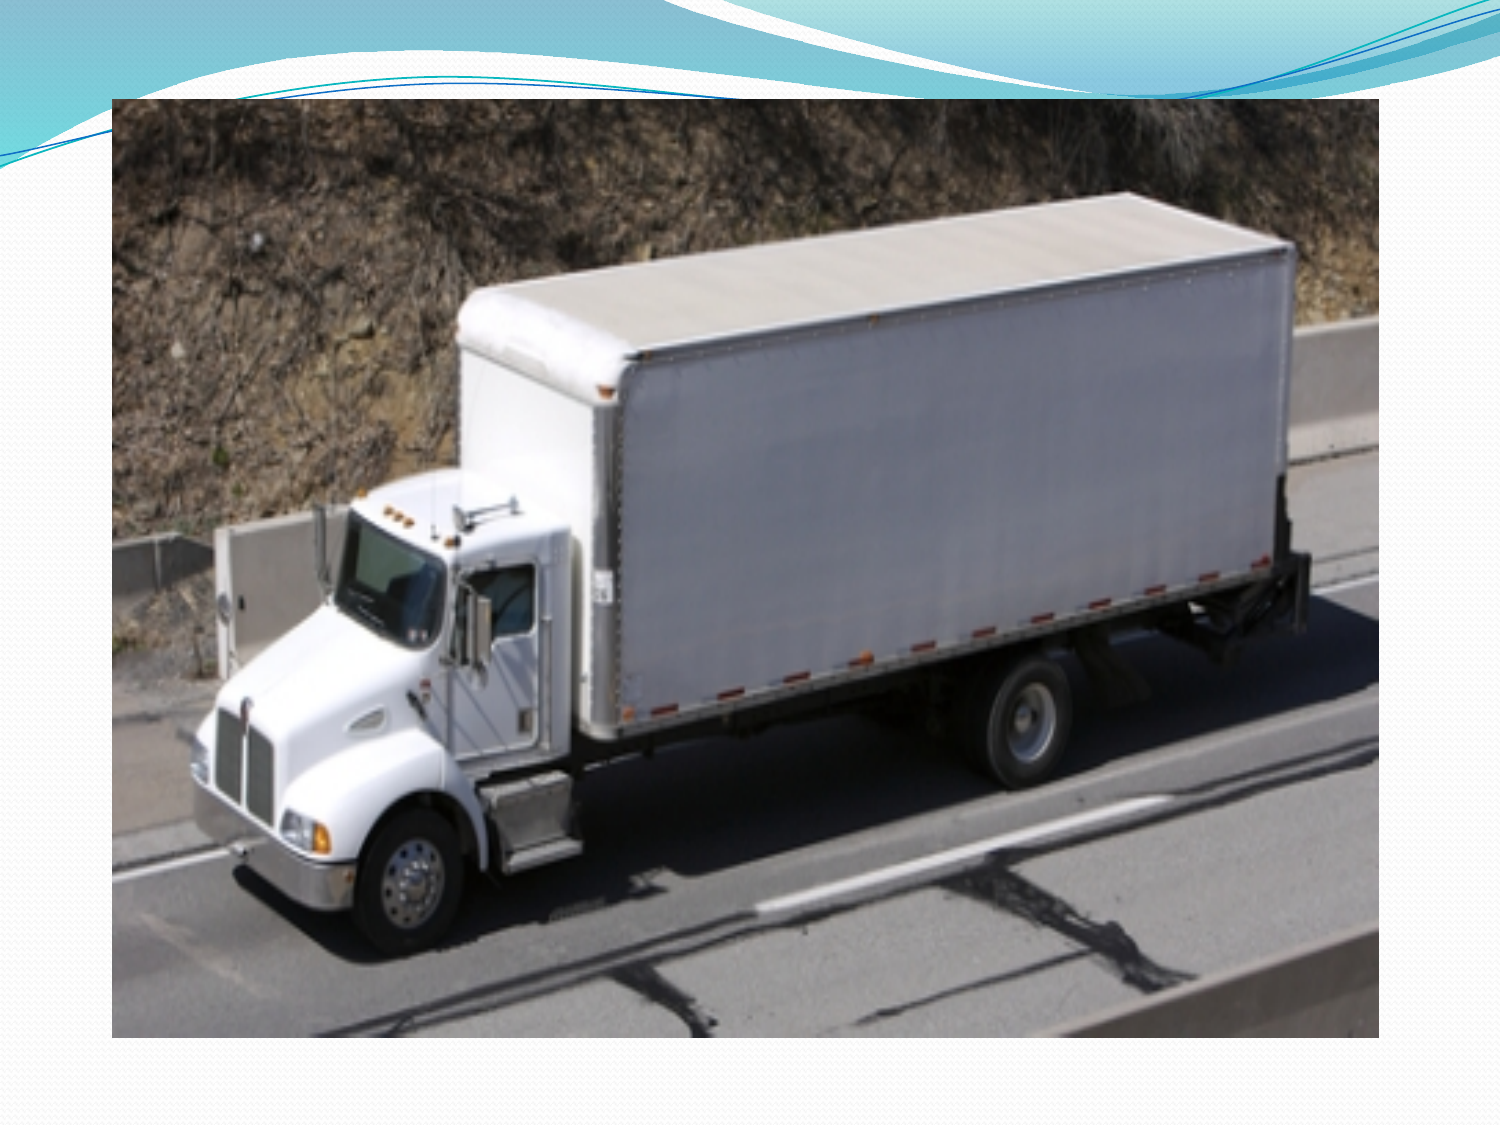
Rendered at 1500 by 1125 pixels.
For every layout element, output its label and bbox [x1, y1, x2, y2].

picture [112, 99, 1379, 1038]
